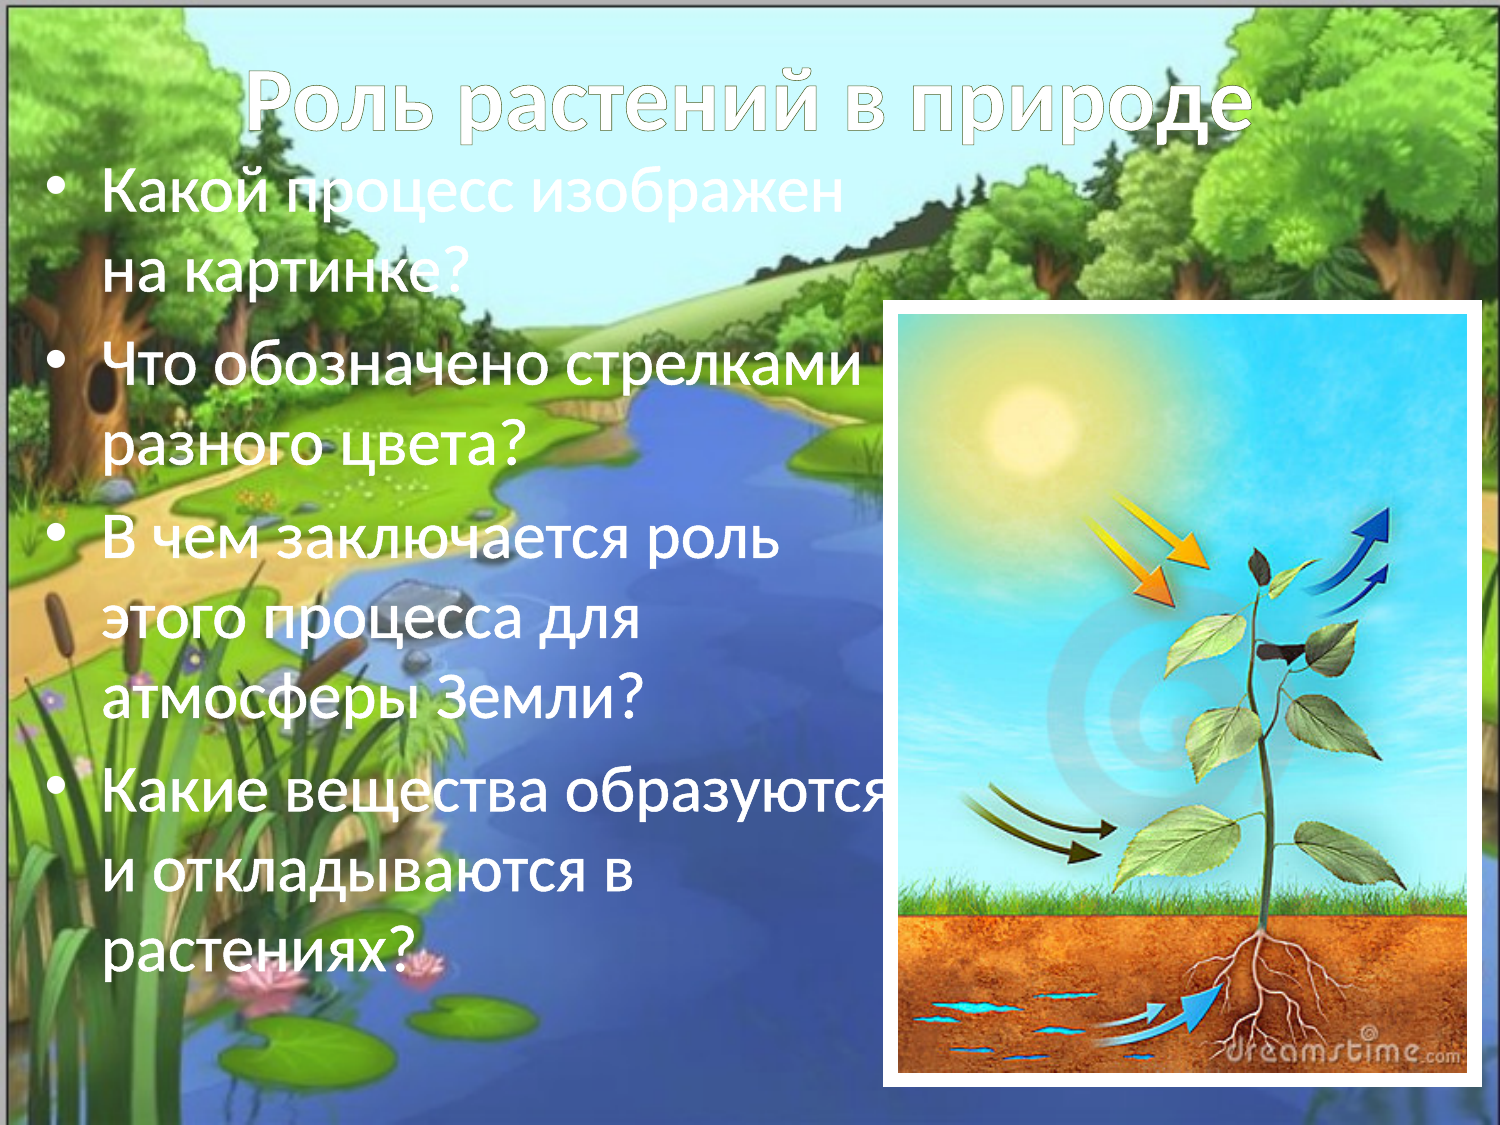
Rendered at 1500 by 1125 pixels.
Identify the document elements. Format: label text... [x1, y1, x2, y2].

list Какой процесс изображен на картинке? Что обозначено стрелками разного цвета? В чем заключается роль этого процесса для атмосферы Земли? Какие вещества образуются и откладываются в растениях? [29, 137, 928, 1125]
title Роль растений в природе [0, 0, 1500, 188]
picture [897, 314, 1468, 1073]
